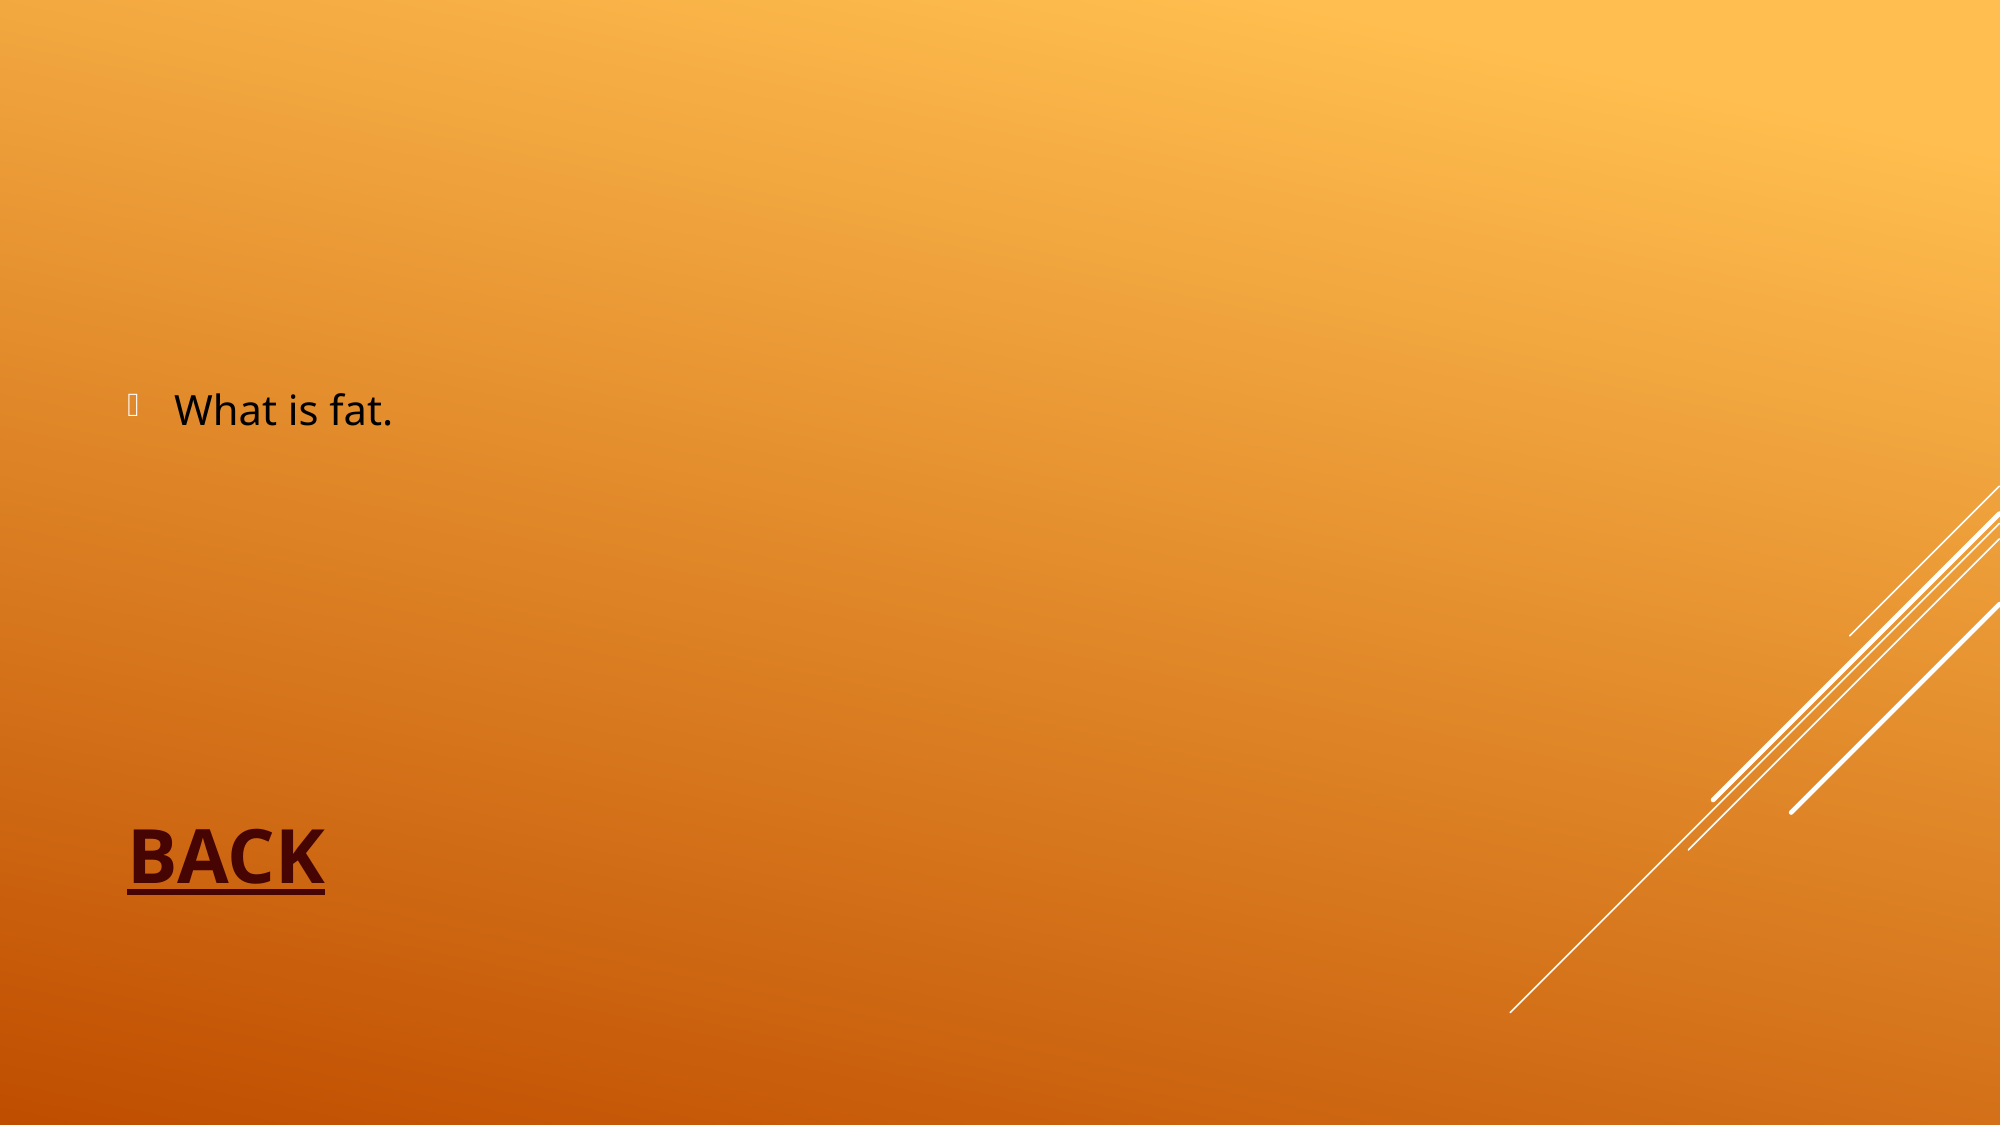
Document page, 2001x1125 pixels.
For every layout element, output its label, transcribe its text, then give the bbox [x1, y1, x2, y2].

title Back [112, 736, 1513, 984]
list What is fat. [112, 112, 1513, 706]
